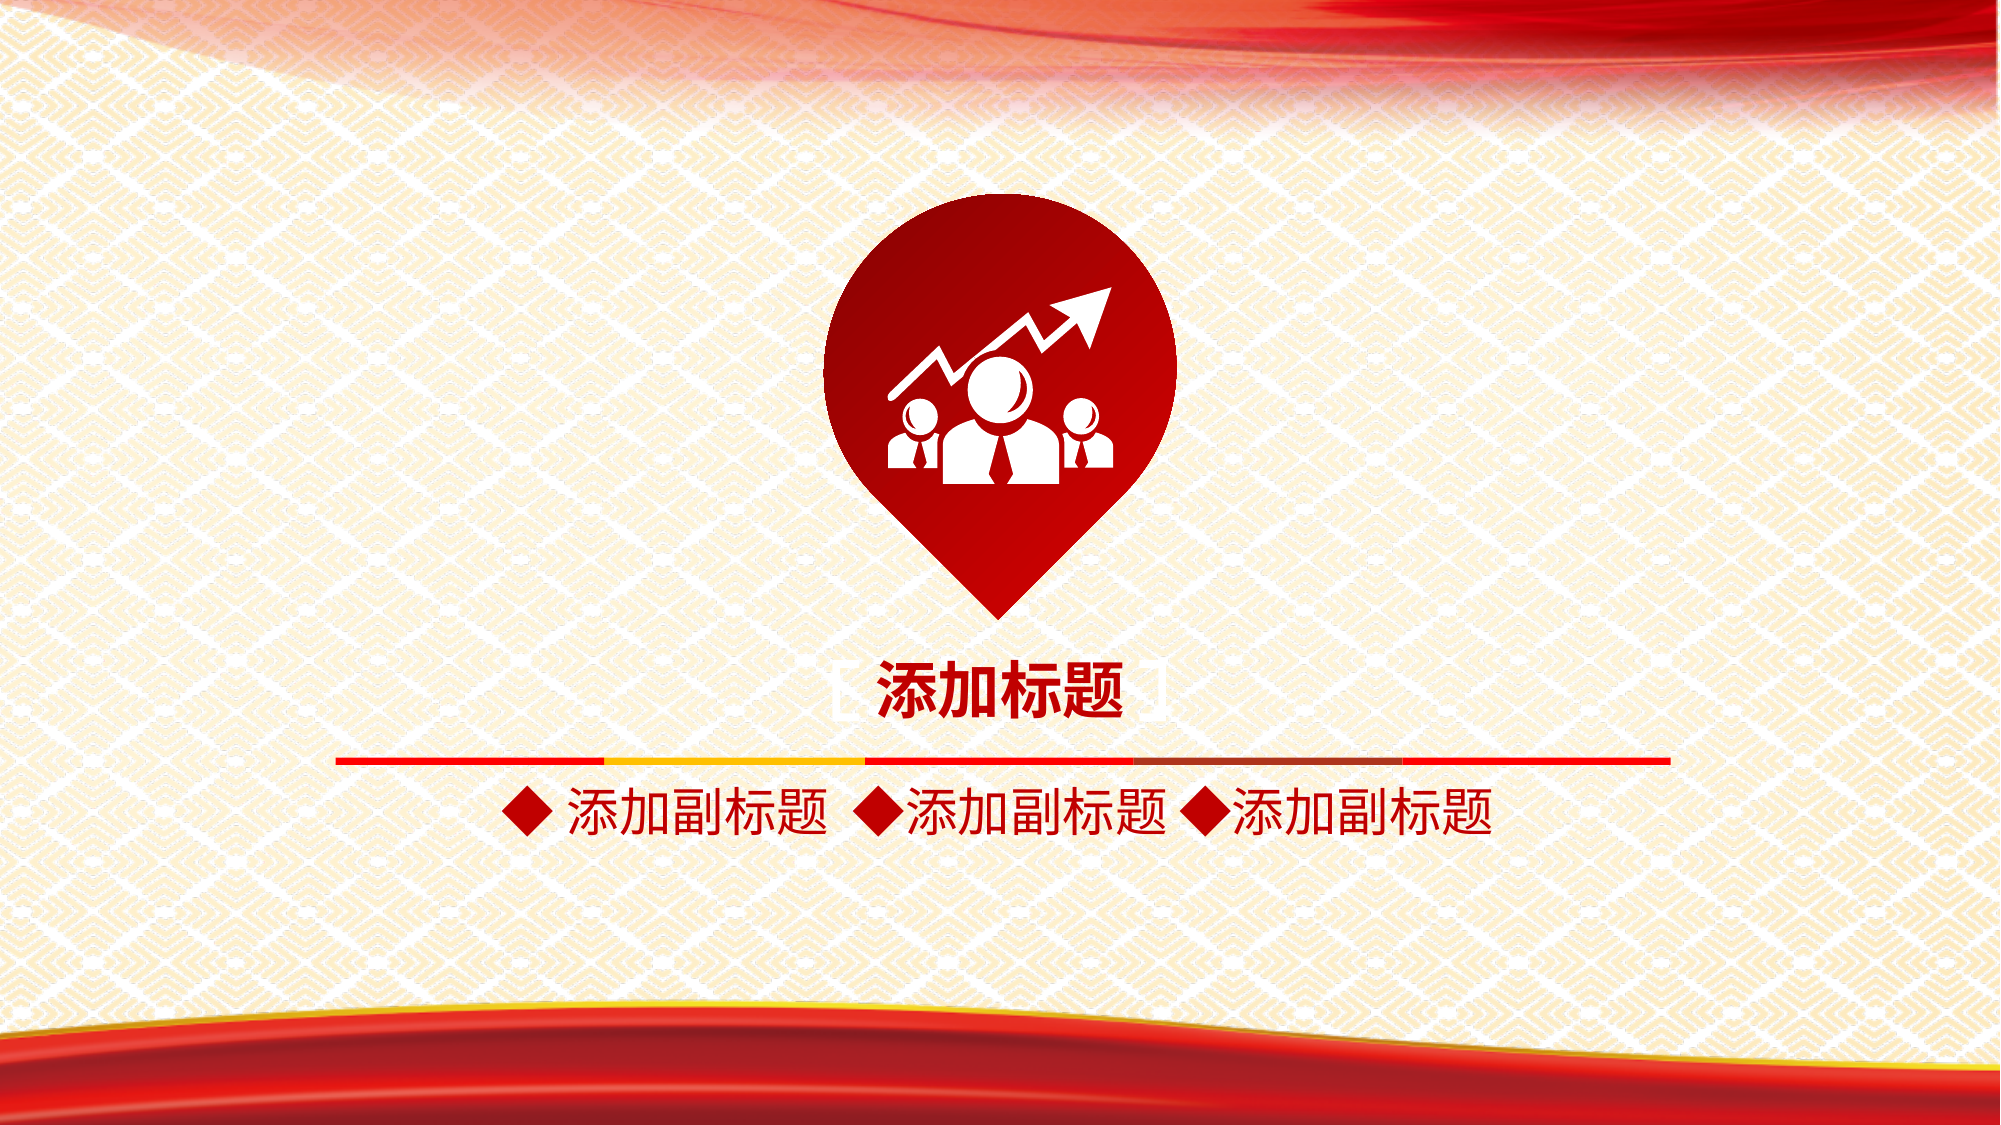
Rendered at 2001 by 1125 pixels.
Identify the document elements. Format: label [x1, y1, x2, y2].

text_box [335, 757, 1671, 765]
text_box [822, 195, 1178, 545]
text_box [822, 643, 1178, 738]
picture [0, 0, 2000, 1125]
